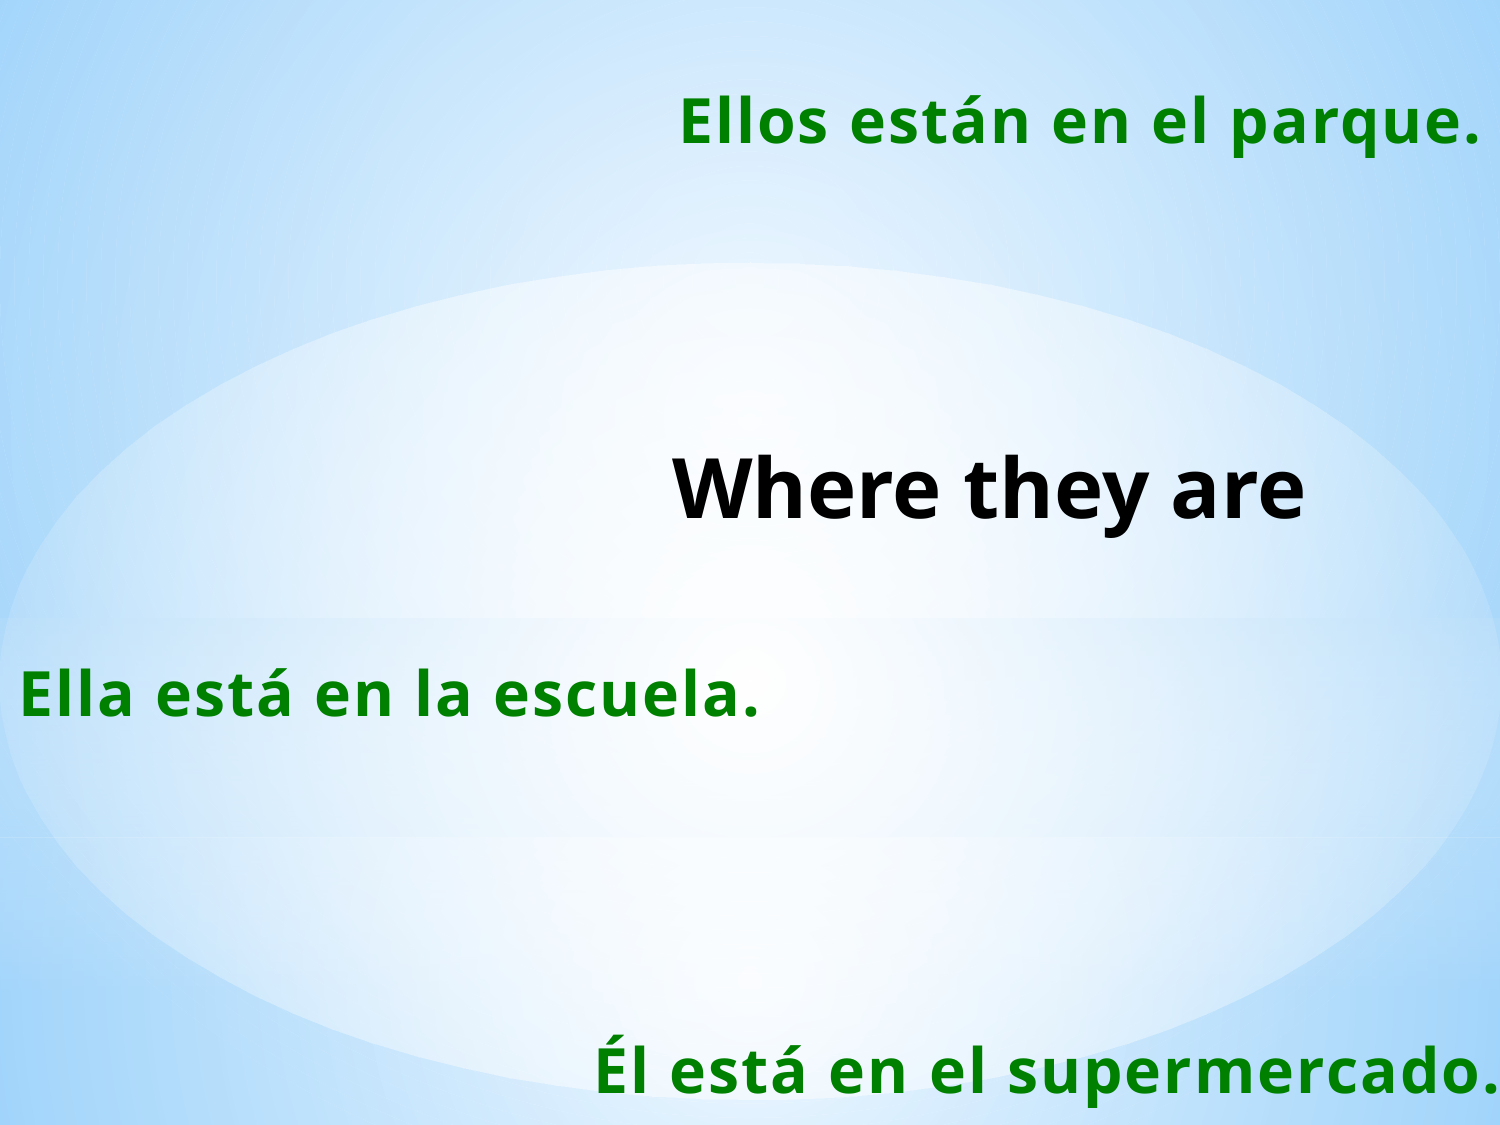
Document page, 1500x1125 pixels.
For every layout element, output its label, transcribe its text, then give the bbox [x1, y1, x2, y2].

text_box Where they are [657, 428, 1322, 544]
text_box Ellos están en el parque. [582, 73, 1500, 164]
text_box Él está en el supermercado. [475, 1023, 1500, 1113]
text_box Ella está en la escuela. [0, 646, 888, 736]
